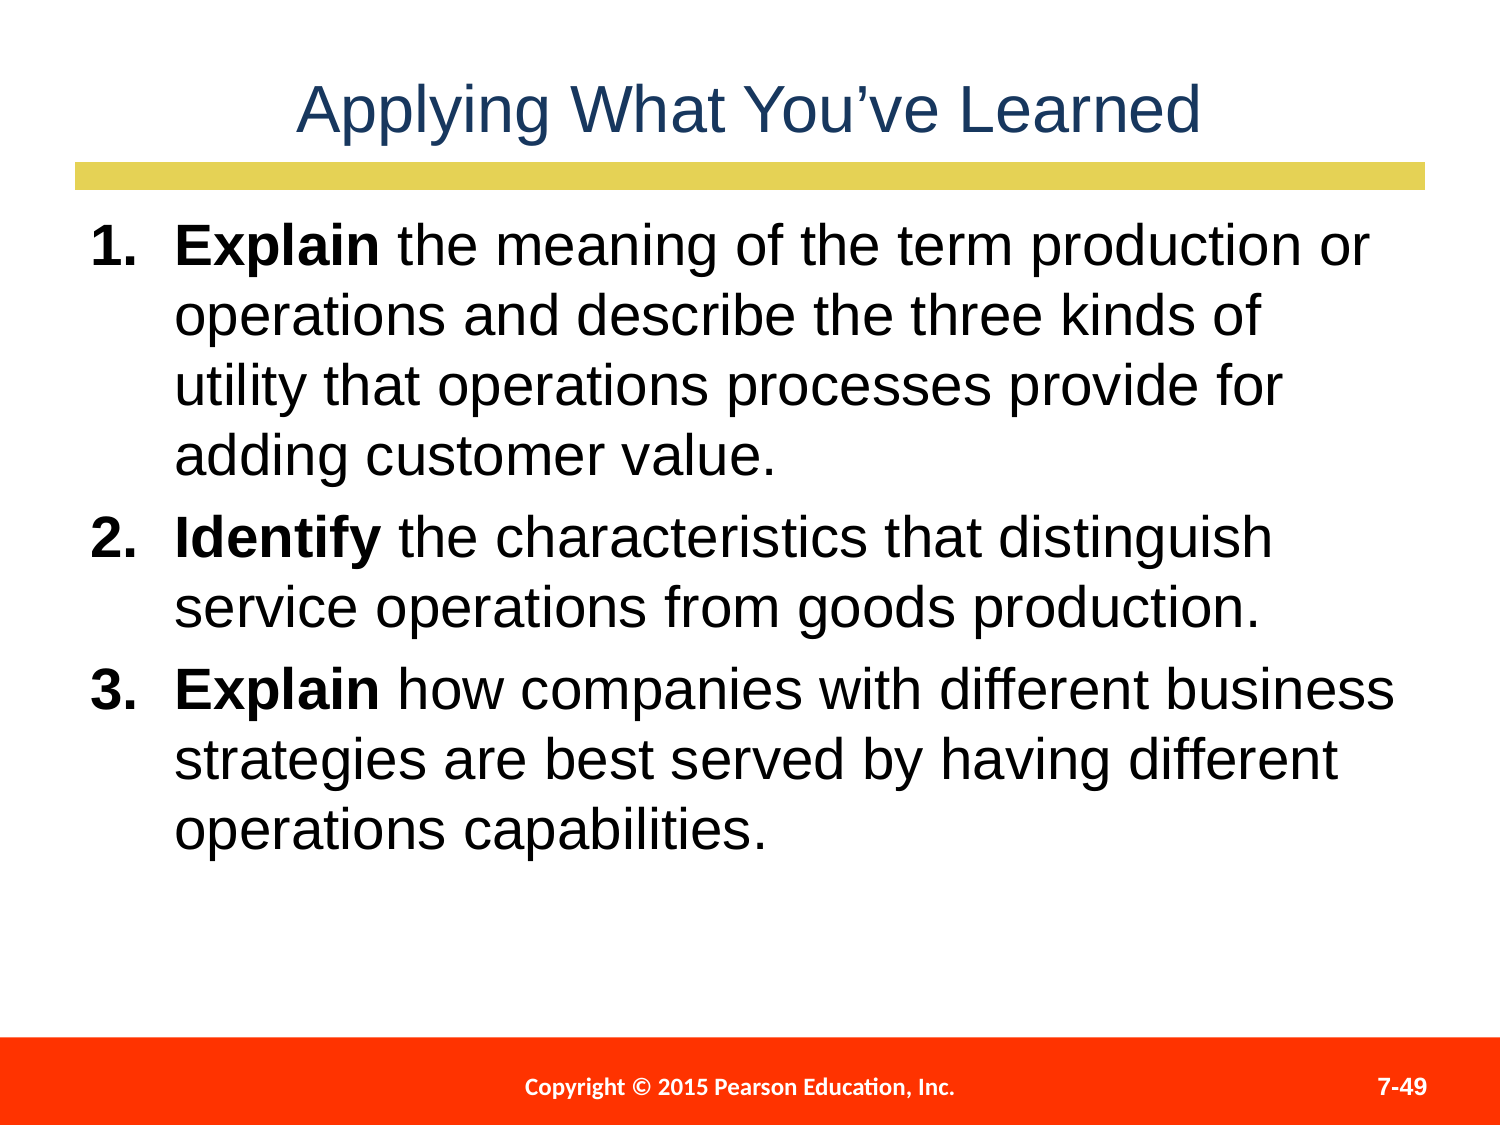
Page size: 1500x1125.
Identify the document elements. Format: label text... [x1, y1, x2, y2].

list Explain the meaning of the term production or operations and describe the three kinds of utility that operations processes provide for adding customer value. Identify the characteristics that distinguish service operations from goods production. Explain how companies with different business strategies are best served by having different operations capabilities. [74, 199, 1426, 1006]
title Applying What You’ve Learned [74, 12, 1426, 199]
